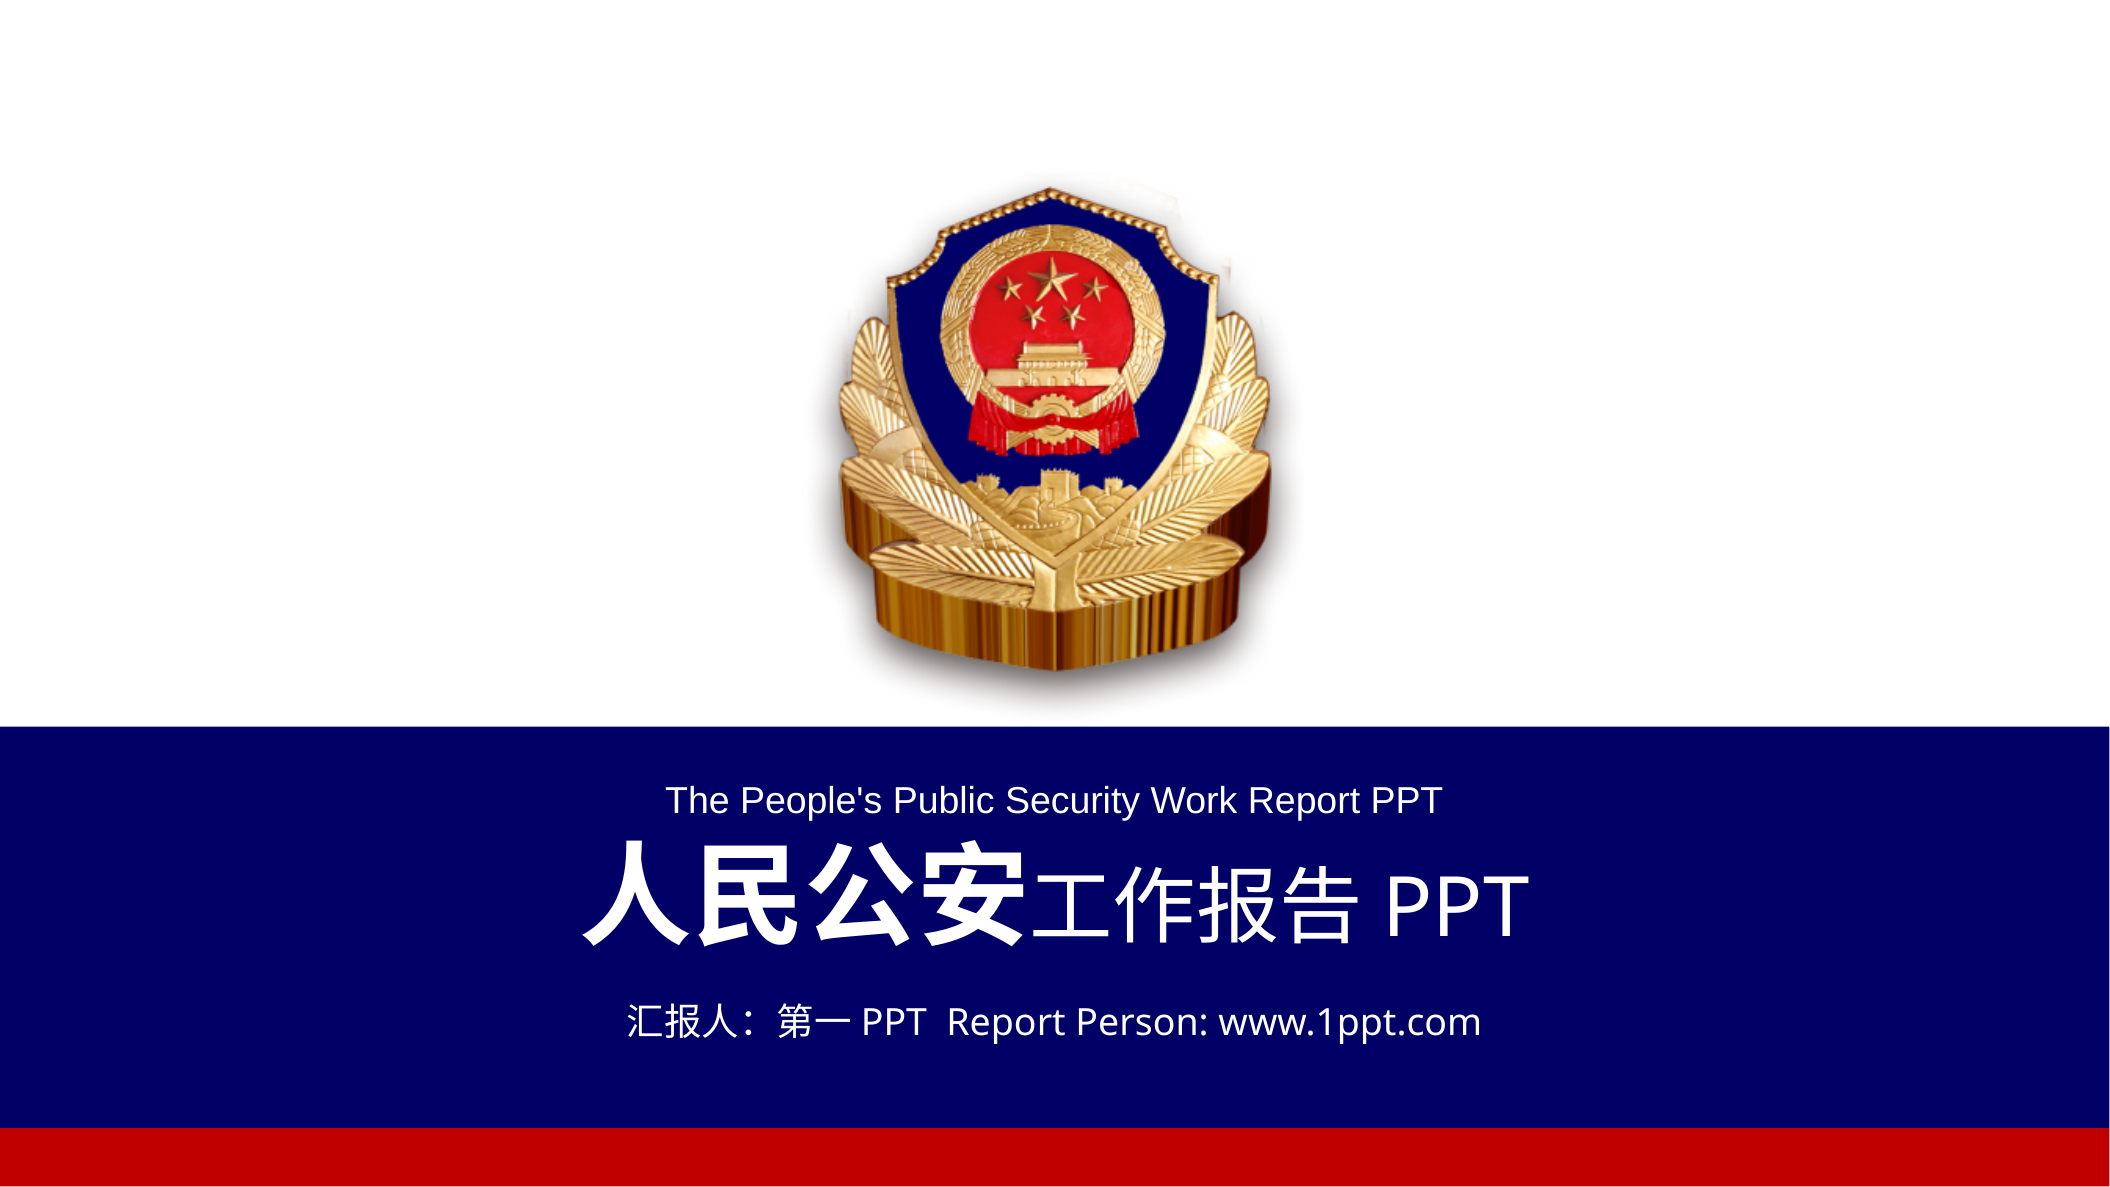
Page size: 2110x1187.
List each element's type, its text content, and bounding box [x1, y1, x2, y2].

text_box [0, 1127, 2110, 1187]
text_box 人民公安工作报告PPT [545, 824, 1565, 960]
text_box [0, 726, 2110, 1127]
text_box The People's Public Security Work Report PPT [600, 776, 1509, 822]
text_box 汇报人：第一PPT Report Person: www.1ppt.com [589, 997, 1521, 1043]
picture [759, 132, 1350, 725]
